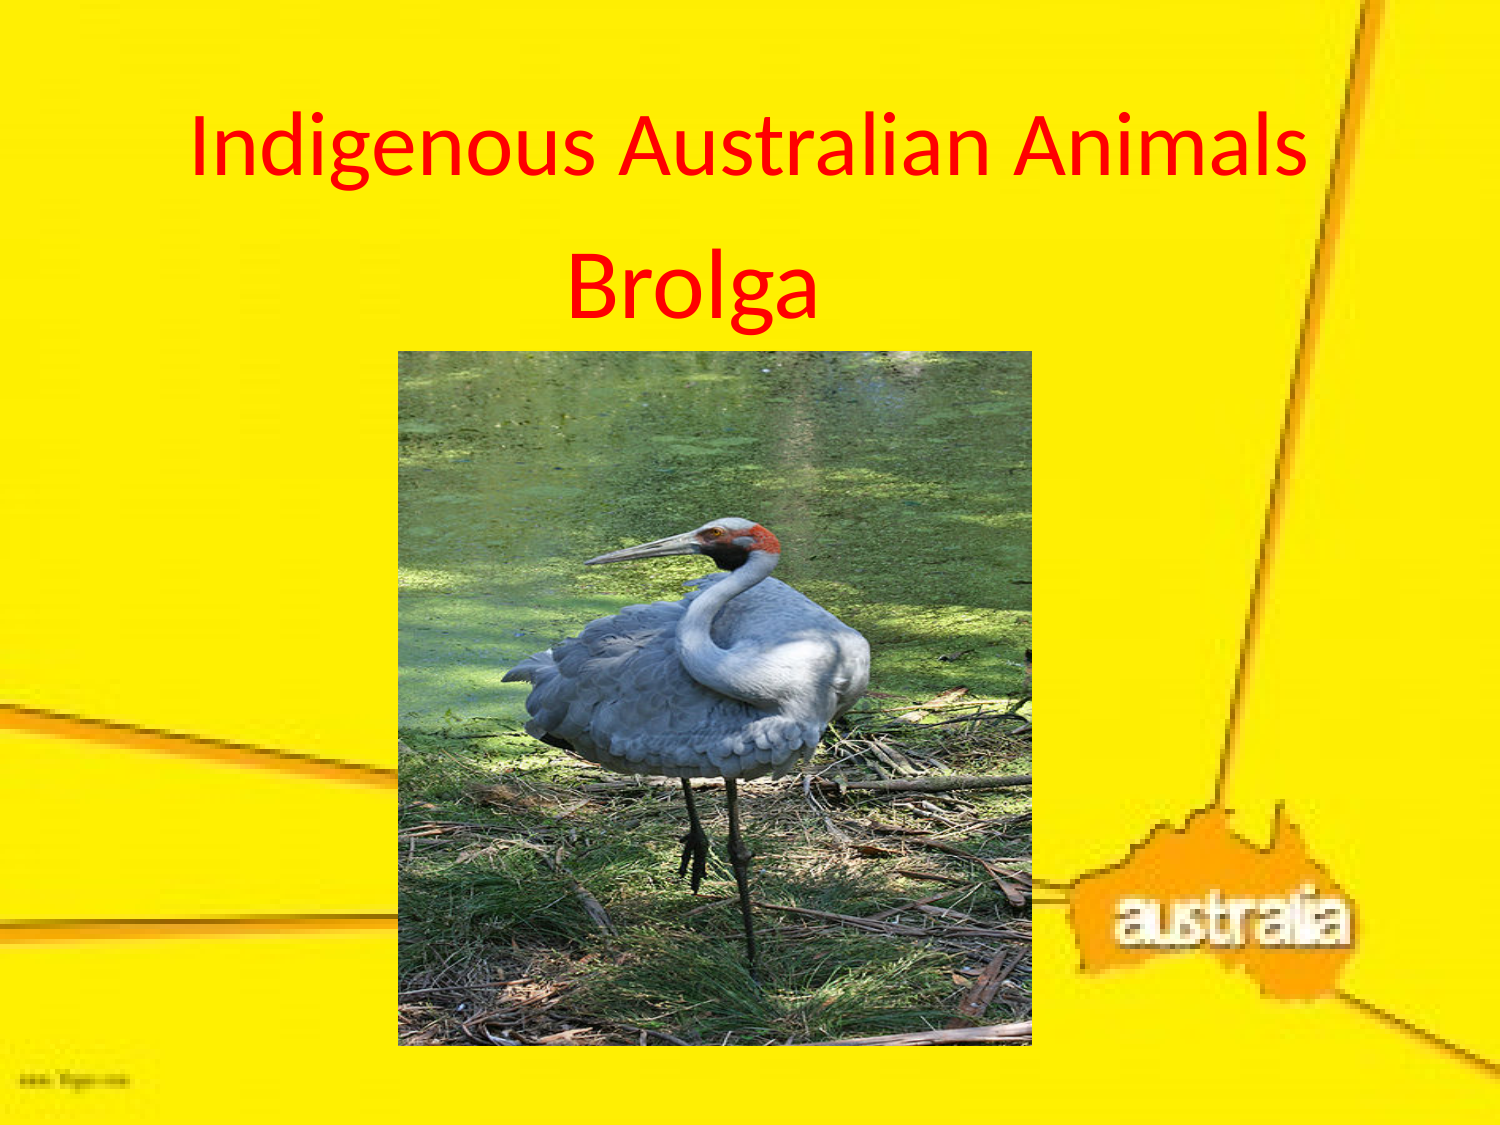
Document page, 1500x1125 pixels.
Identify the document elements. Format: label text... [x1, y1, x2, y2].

text_box Brolga [550, 210, 879, 346]
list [398, 351, 1032, 1046]
picture [0, 0, 1500, 1125]
title Indigenous Australian Animals [75, 45, 1425, 233]
